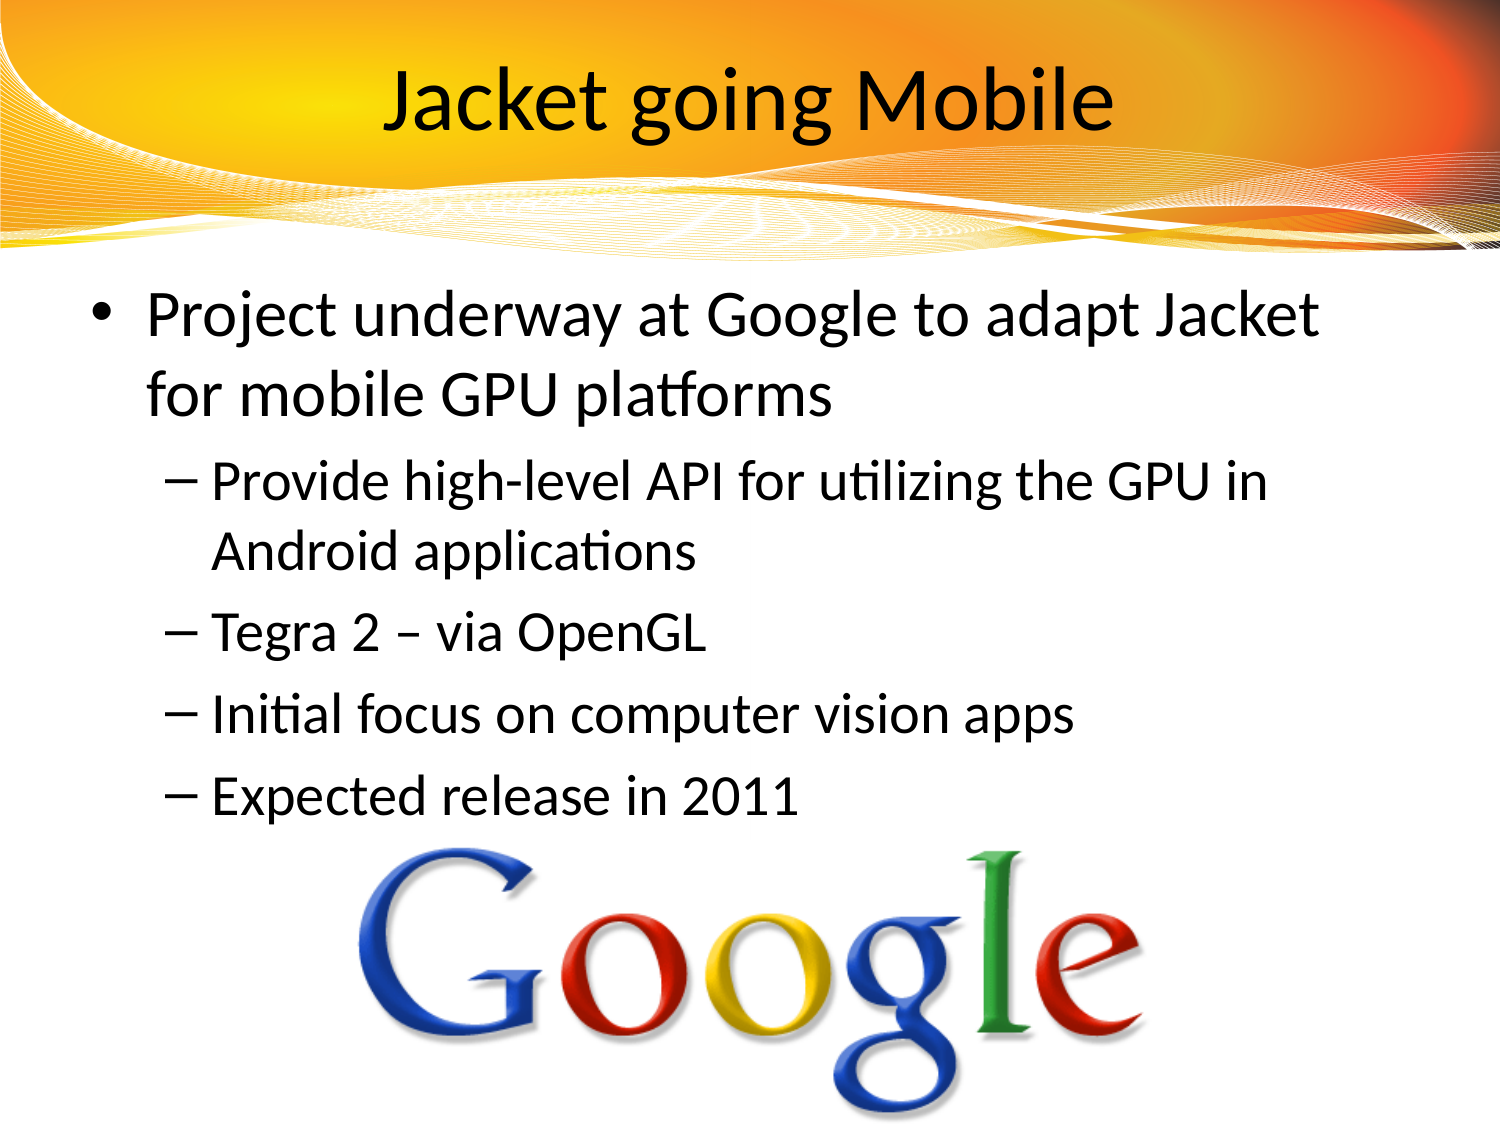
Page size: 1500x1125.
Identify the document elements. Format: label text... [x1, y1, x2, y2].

title Jacket going Mobile [75, 0, 1425, 188]
list Project underway at Google to adapt Jacket for mobile GPU platforms Provide high-level API for utilizing the GPU in Android applications Tegra 2 – via OpenGL Initial focus on computer vision apps Expected release in 2011 [75, 262, 1425, 1005]
picture [0, 0, 1500, 1125]
